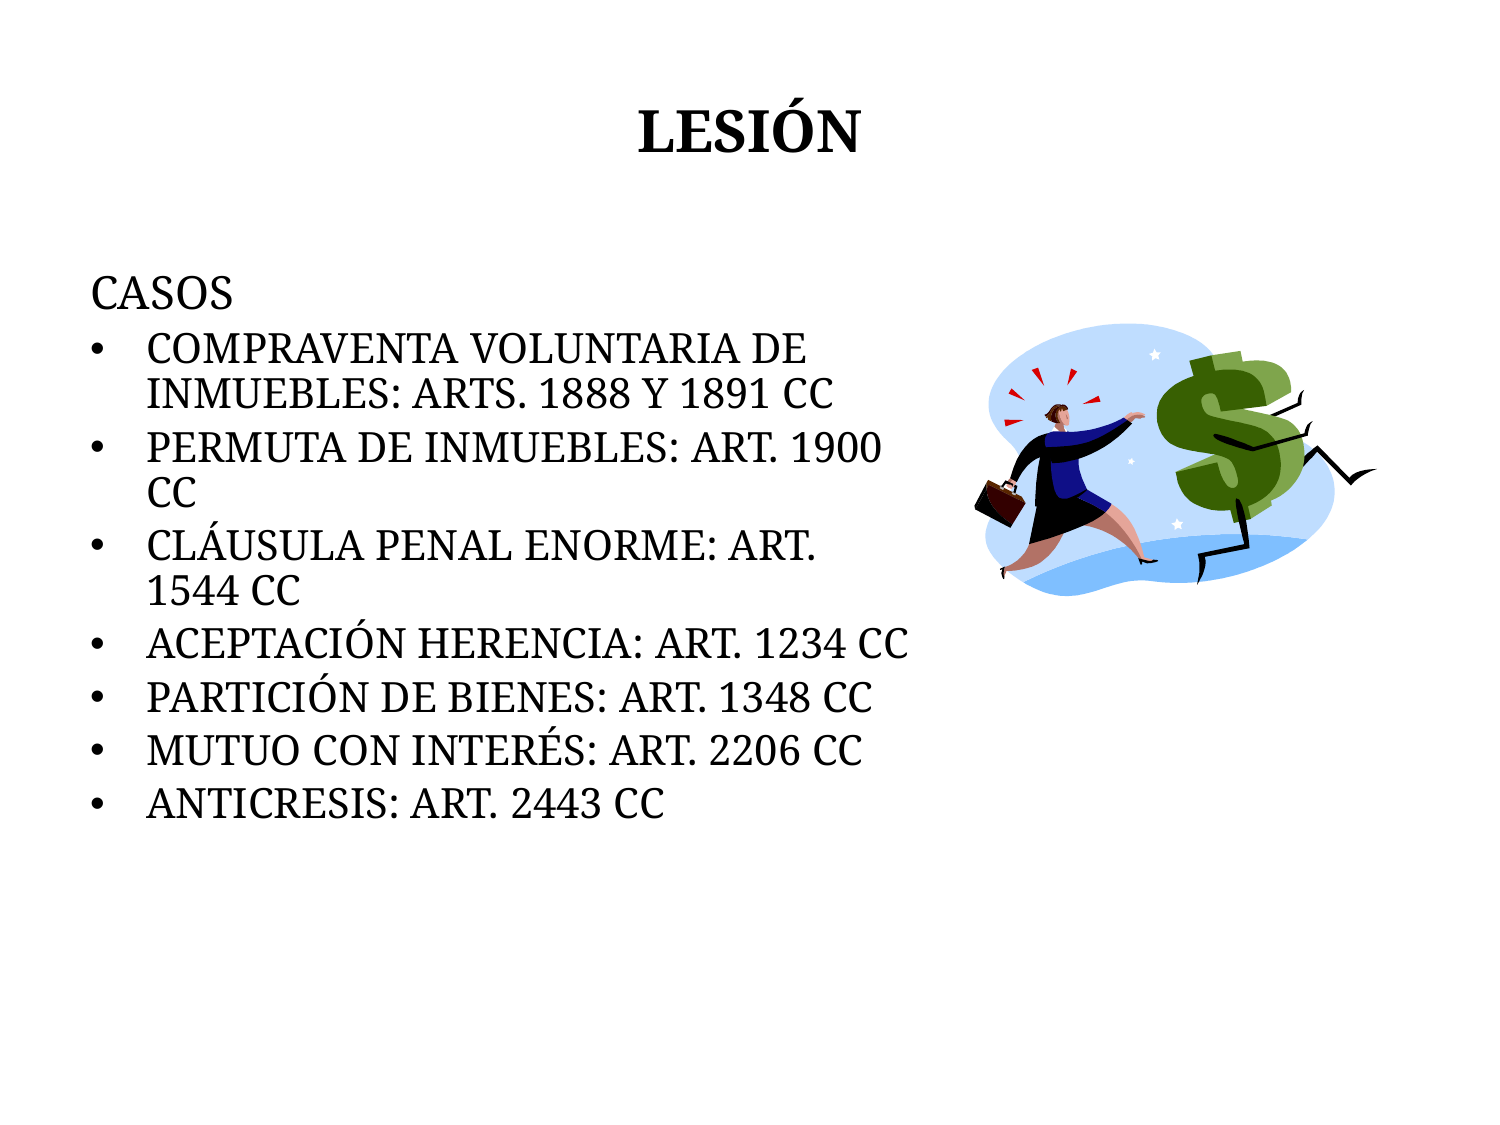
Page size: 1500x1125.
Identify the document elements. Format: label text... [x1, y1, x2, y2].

list CASOS COMPRAVENTA VOLUNTARIA DE INMUEBLES: ARTS. 1888 Y 1891 CC PERMUTA DE INMUEBLES: ART. 1900 CC CLÁUSULA PENAL ENORME: ART. 1544 CC ACEPTACIÓN HERENCIA: ART. 1234 CC PARTICIÓN DE BIENES: ART. 1348 CC MUTUO CON INTERÉS: ART. 2206 CC ANTICRESIS: ART. 2443 CC [75, 262, 928, 1005]
picture [974, 322, 1378, 599]
title LESIÓN [75, 45, 1425, 213]
